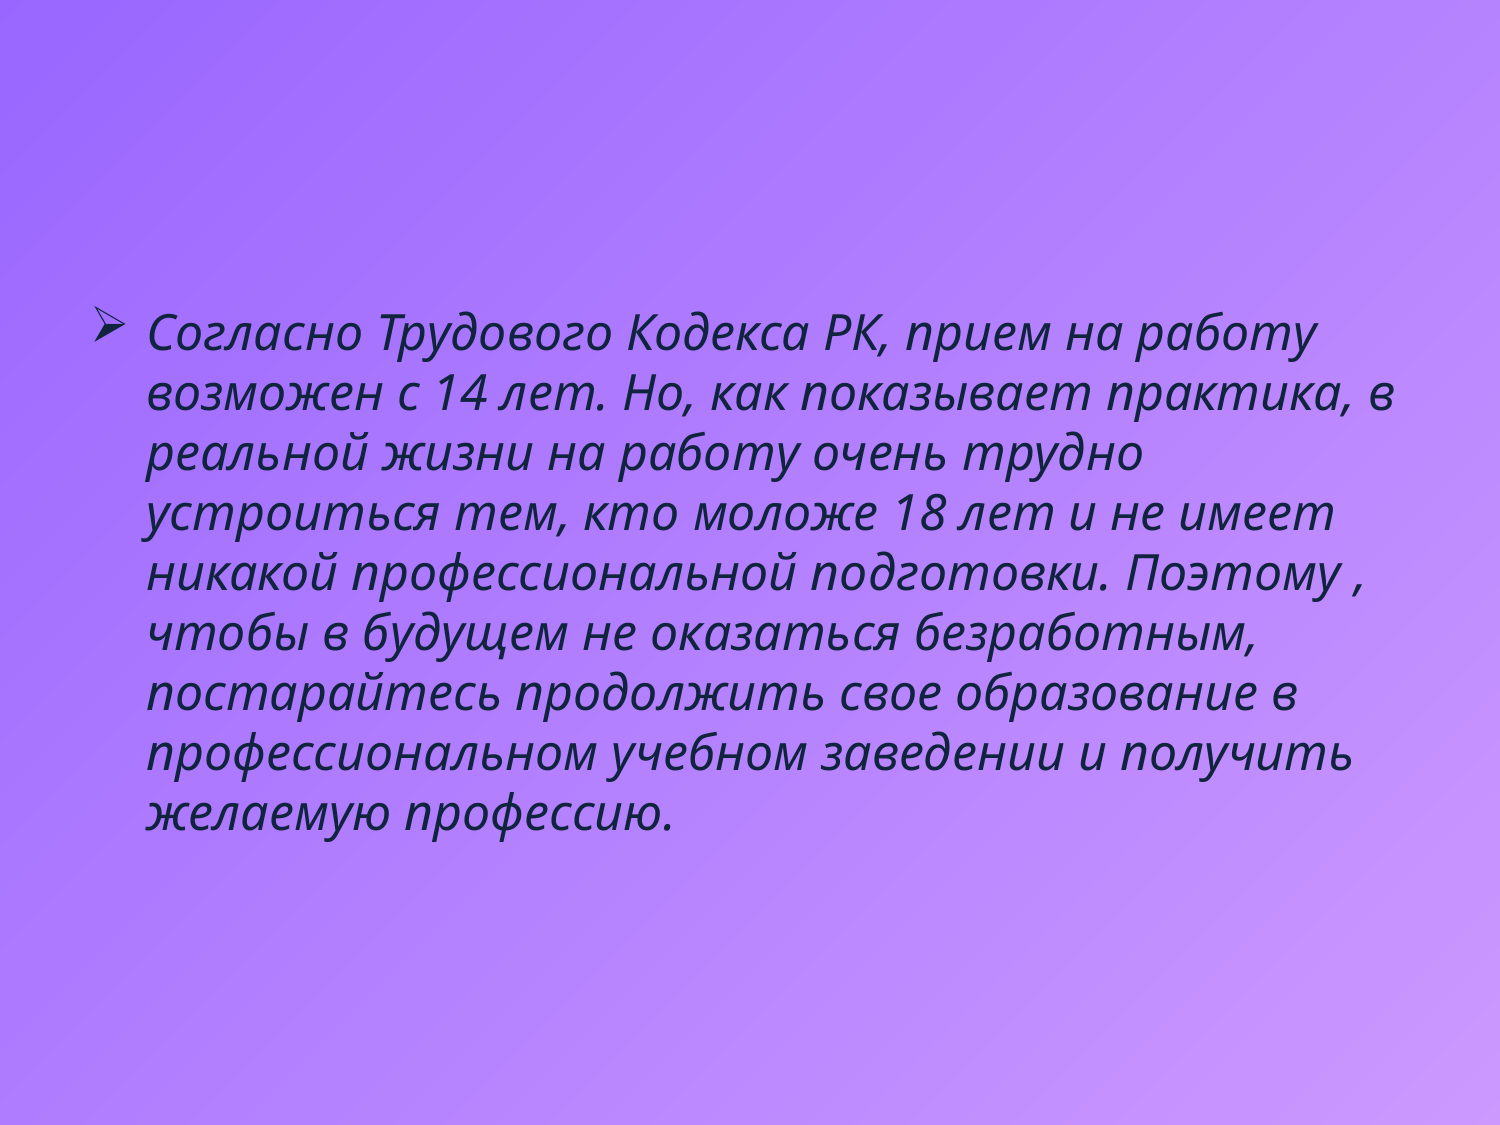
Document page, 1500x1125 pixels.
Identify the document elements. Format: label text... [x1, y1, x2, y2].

list Согласно Трудового Кодекса РК, прием на работу возможен с 14 лет. Но, как показывает практика, в реальной жизни на работу очень трудно устроиться тем, кто моложе 18 лет и не имеет никакой профессиональной подготовки. Поэтому , чтобы в будущем не оказаться безработным, постарайтесь продолжить свое образование в профессиональном учебном заведении и получить желаемую профессию. [75, 292, 1425, 1005]
